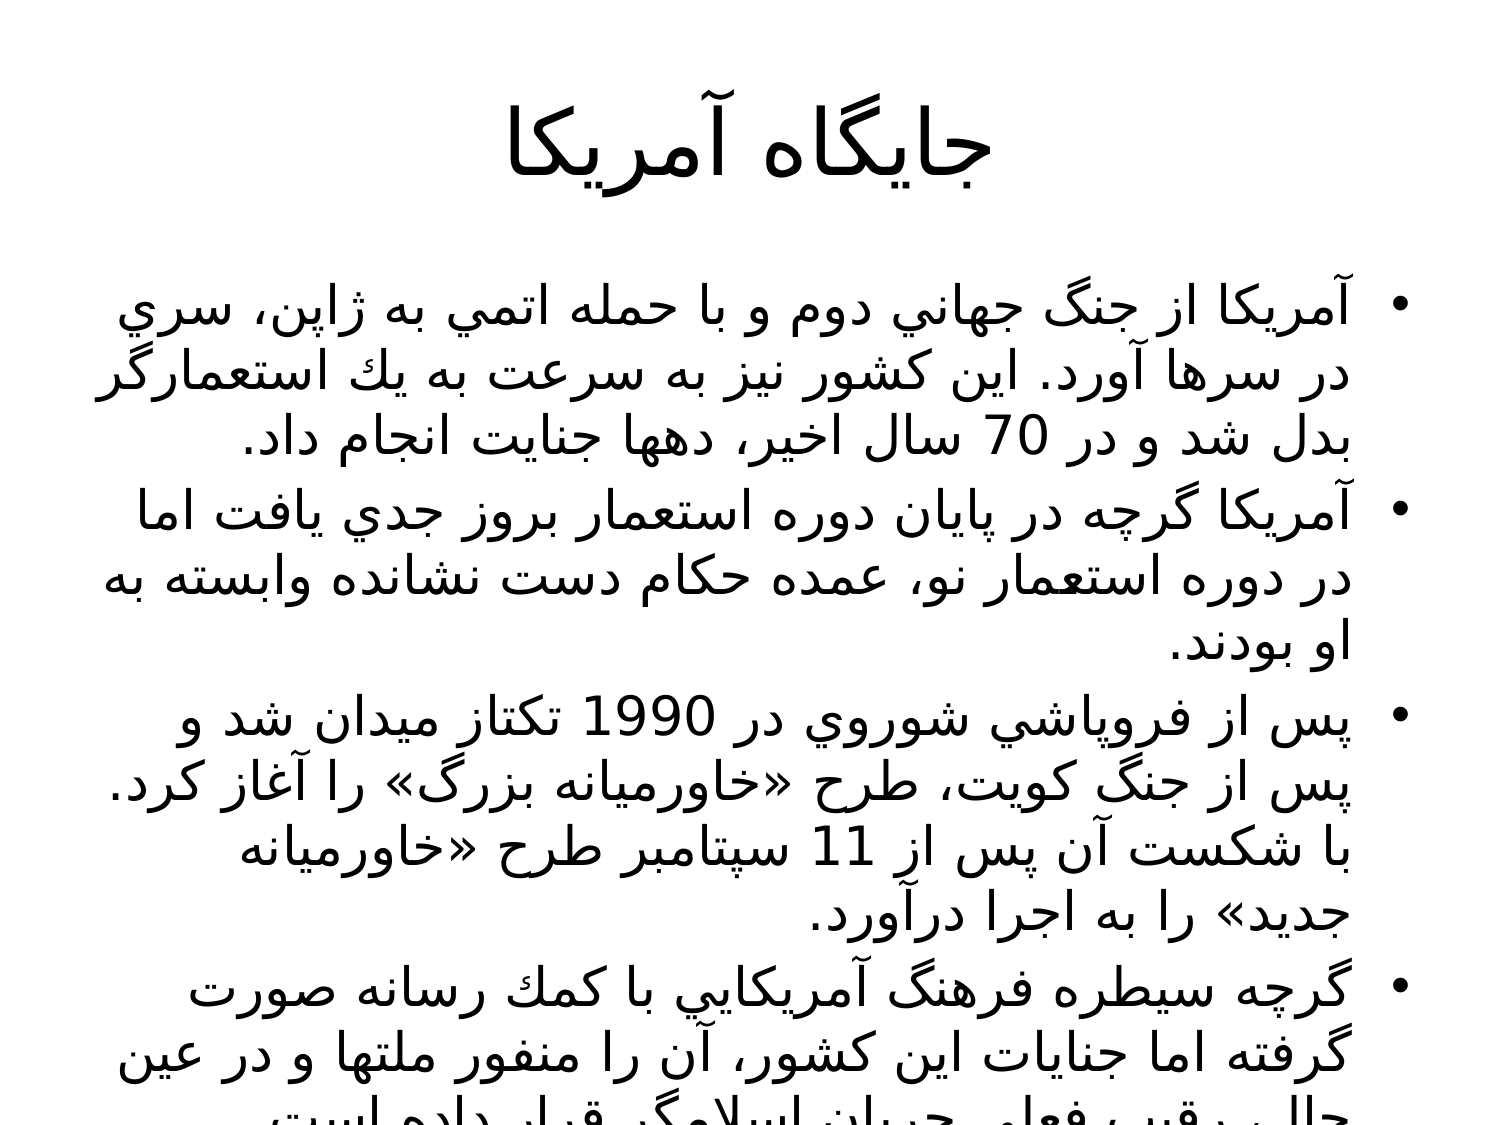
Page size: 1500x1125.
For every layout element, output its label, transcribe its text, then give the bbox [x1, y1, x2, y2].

list آمريكا از جنگ جهاني دوم و با حمله اتمي به ژاپن، سري در سرها آورد. اين كشور نيز به سرعت به يك استعمارگر بدل شد و در 70 سال اخير، دهها جنايت انجام داد. آمريكا گرچه در پايان دوره استعمار بروز جدي يافت اما در دوره استعمار نو، عمده حكام دست نشانده وابسته به او بودند. پس از فروپاشي شوروي در 1990 تكتاز ميدان شد و پس از جنگ كويت، طرح «خاورميانه بزرگ» را آغاز كرد. با شكست آن پس از 11 سپتامبر طرح «خاورميانه جديد» را به اجرا درآورد. گرچه سيطره فرهنگ آمريكايي با كمك رسانه صورت گرفته اما جنايات اين كشور، آن را منفور ملتها و در عين حال، رقيب فعلي جريان اسلامگر قرار داده است. [75, 262, 1425, 1005]
title جايگاه آمريكا [75, 45, 1425, 233]
